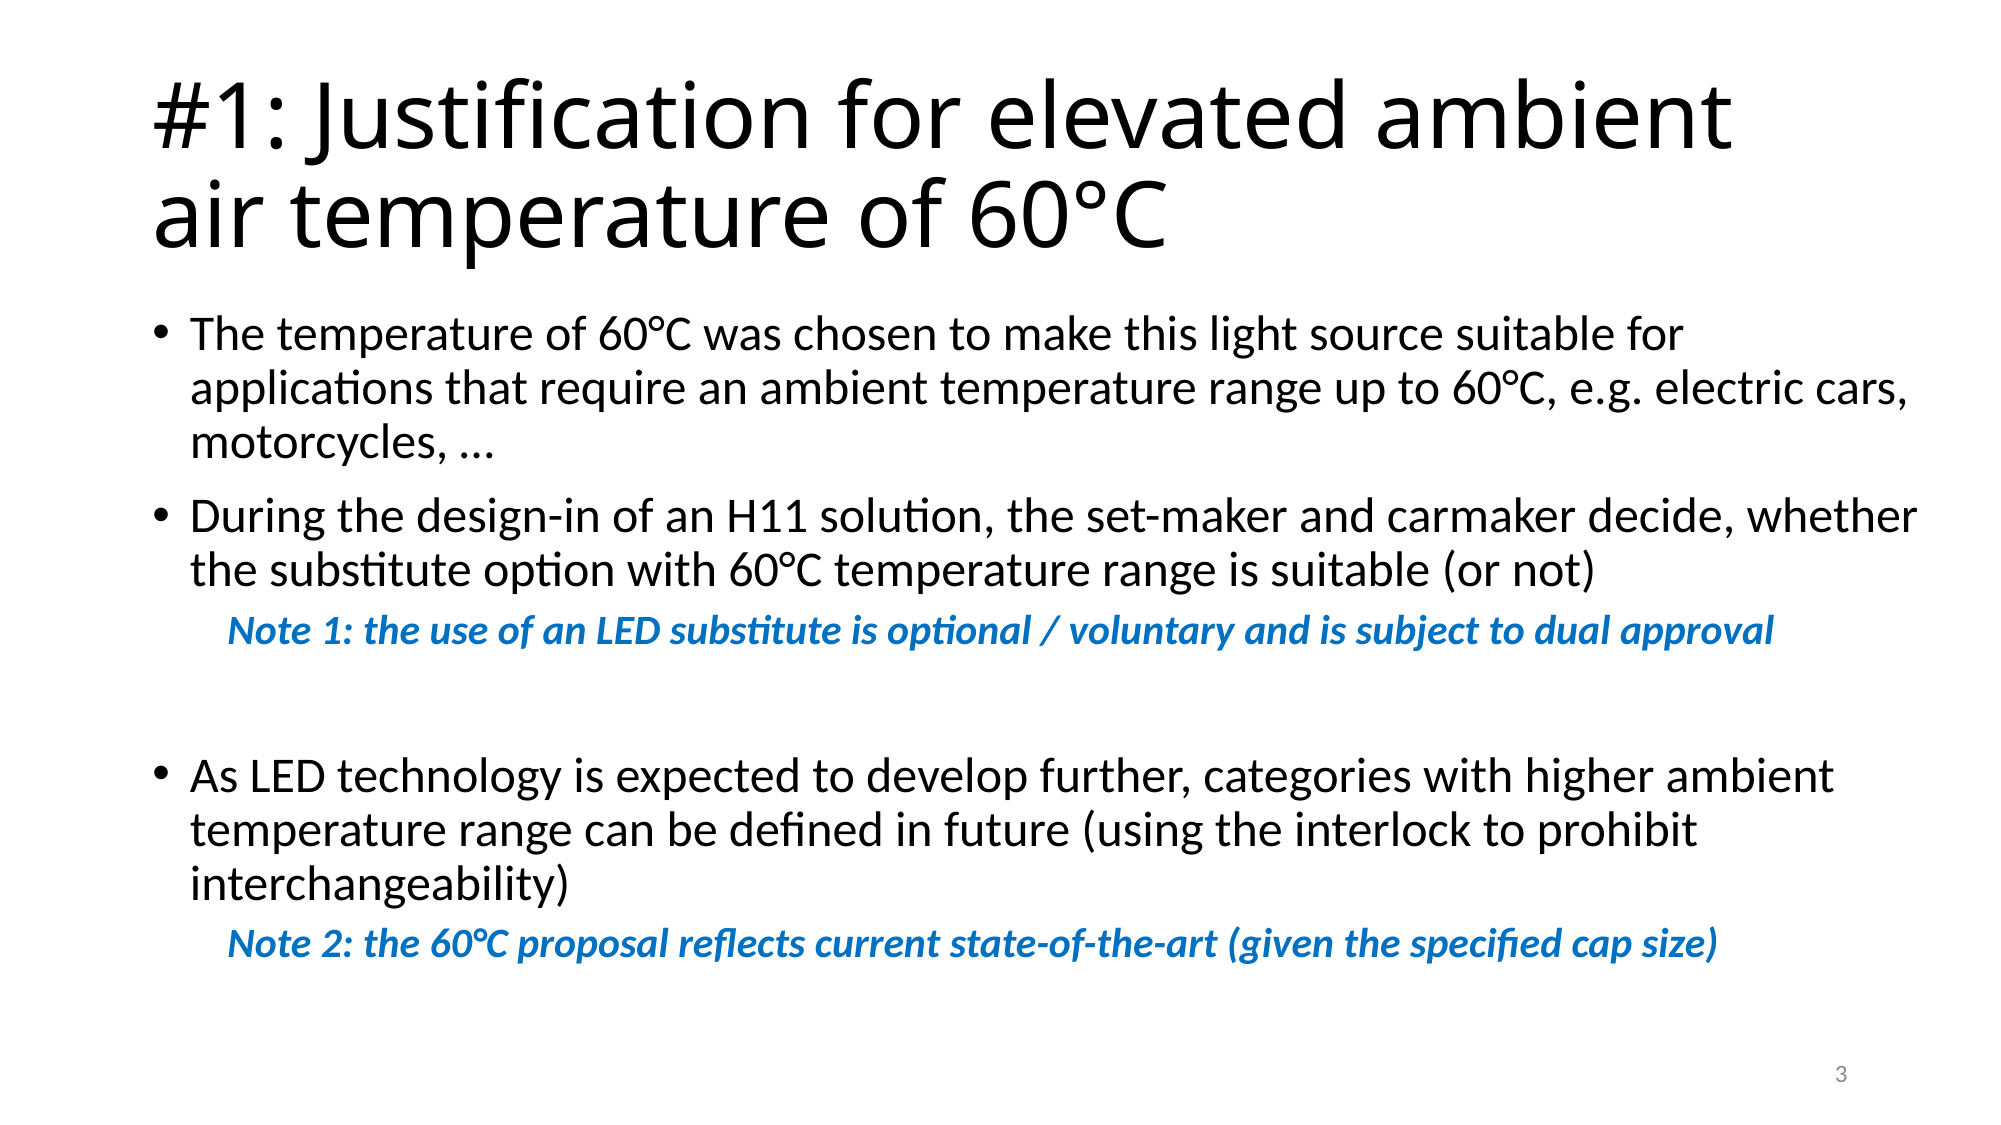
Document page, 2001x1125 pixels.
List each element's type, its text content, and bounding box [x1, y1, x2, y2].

list The temperature of 60°C was chosen to make this light source suitable for applications that require an ambient temperature range up to 60°C, e.g. electric cars, motorcycles, … During the design-in of an H11 solution, the set-maker and carmaker decide, whether the substitute option with 60°C temperature range is suitable (or not) Note 1: the use of an LED substitute is optional / voluntary and is subject to dual approval As LED technology is expected to develop further, categories with higher ambient temperature range can be defined in future (using the interlock to prohibit interchangeability) Note 2: the 60°C proposal reflects current state-of-the-art (given the specified cap size) [137, 299, 1952, 1014]
title #1: Justification for elevated ambient air temperature of 60°C [137, 59, 1863, 278]
slide_number 3 [1412, 1042, 1863, 1103]
